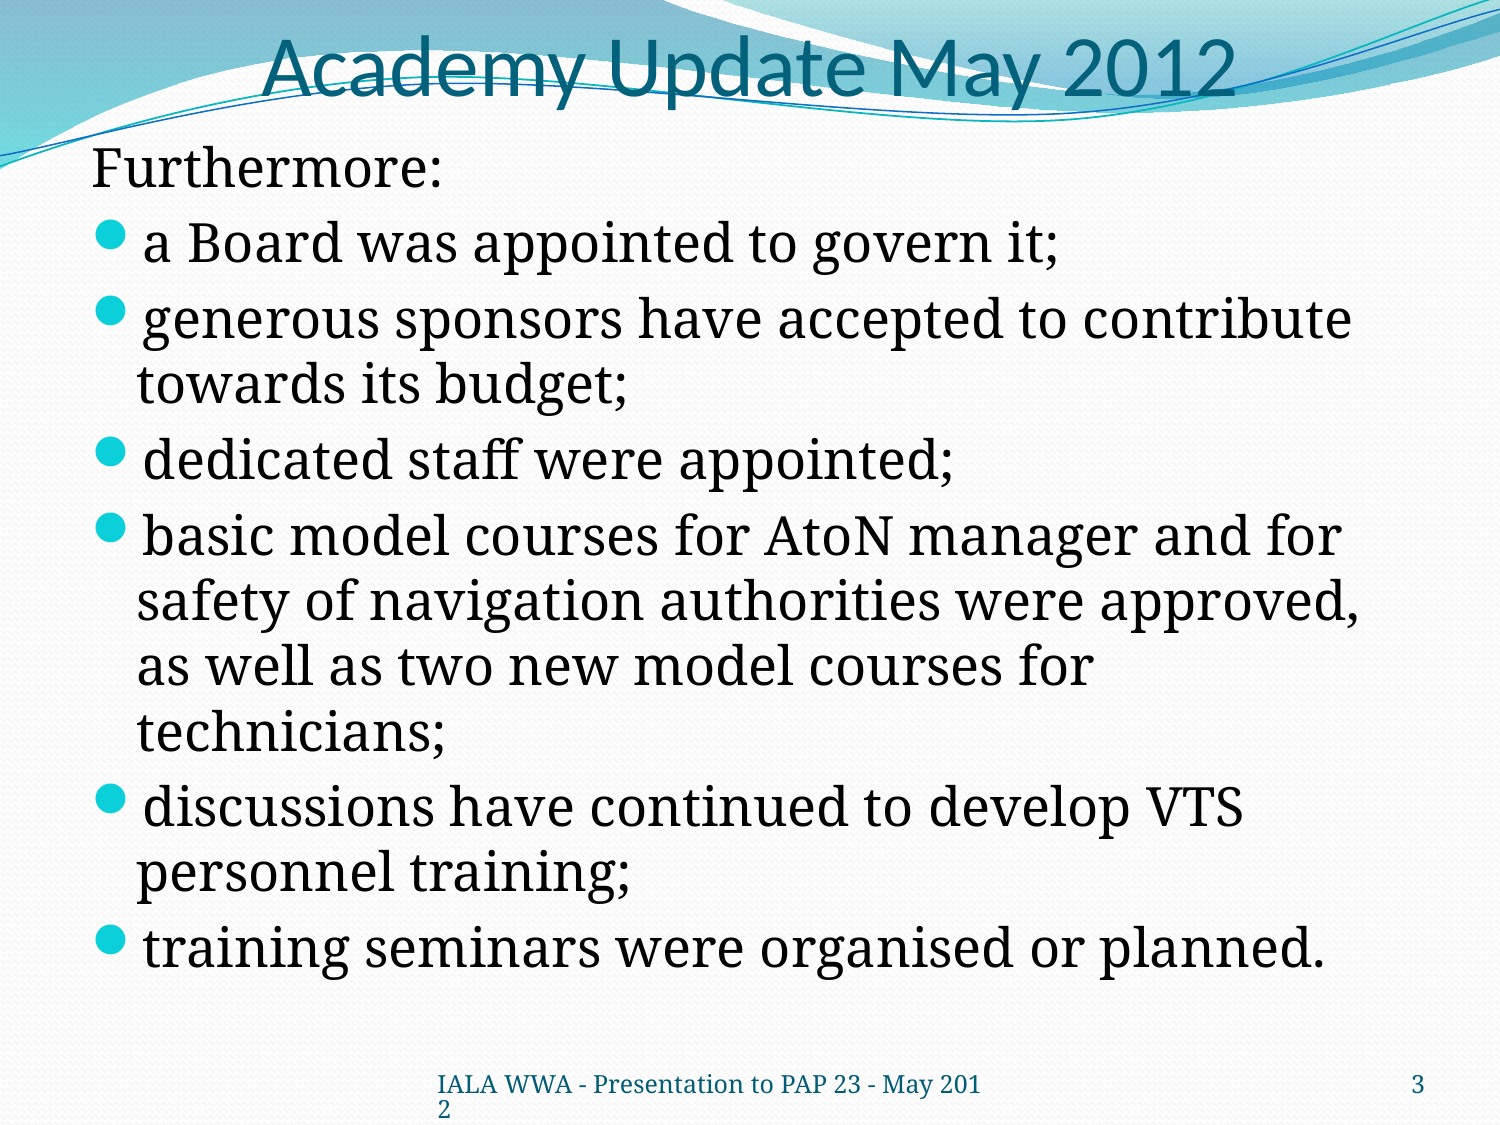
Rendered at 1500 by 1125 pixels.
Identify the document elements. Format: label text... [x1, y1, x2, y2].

list Furthermore: a Board was appointed to govern it; generous sponsors have accepted to contribute towards its budget; dedicated staff were appointed; basic model courses for AtoN manager and for safety of navigation authorities were approved, as well as two new model courses for technicians; discussions have continued to develop VTS personnel training; training seminars were organised or planned. [76, 125, 1427, 1021]
title Academy Update May 2012 [75, 0, 1425, 114]
footer IALA WWA - Presentation to PAP 23 - May 2012 [437, 1042, 988, 1103]
slide_number 3 [1299, 1042, 1425, 1103]
